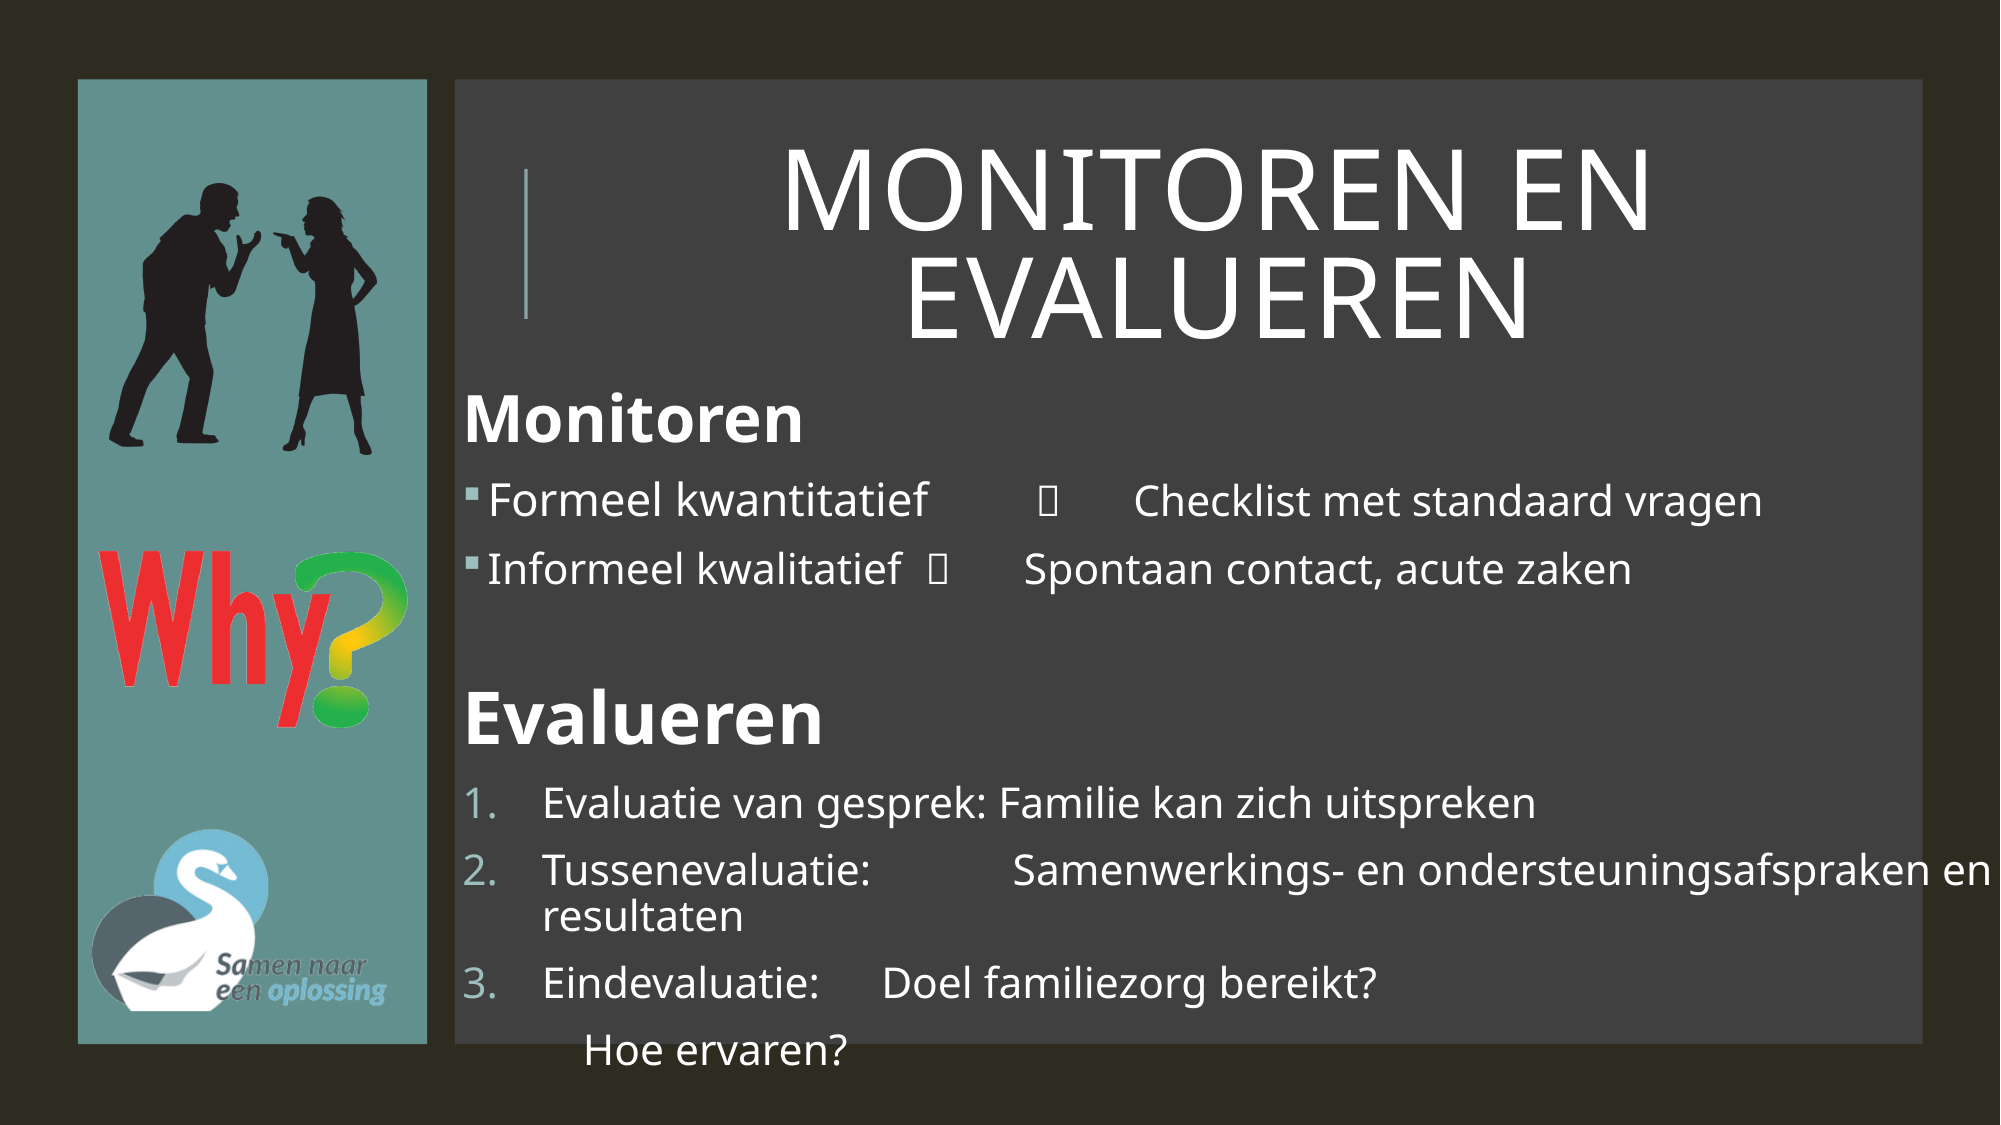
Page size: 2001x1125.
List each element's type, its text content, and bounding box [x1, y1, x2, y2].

title Monitoren en evalueren [569, 129, 1869, 376]
text_box [0, 0, 2000, 1125]
text_box [453, 78, 1924, 806]
text_box [77, 78, 428, 466]
list Monitoren Formeel kwantitatief  Checklist met standaard vragen Informeel kwalitatief  Spontaan contact, acute zaken Evalueren Evaluatie van gesprek: Familie kan zich uitspreken Tussenevaluatie: Samenwerkings- en ondersteuningsafspraken en resultaten Eindevaluatie: Doel familiezorg bereikt? Hoe ervaren? [454, 378, 2000, 1085]
text_box [77, 816, 428, 1045]
picture [79, 466, 506, 1032]
picture [109, 183, 378, 455]
